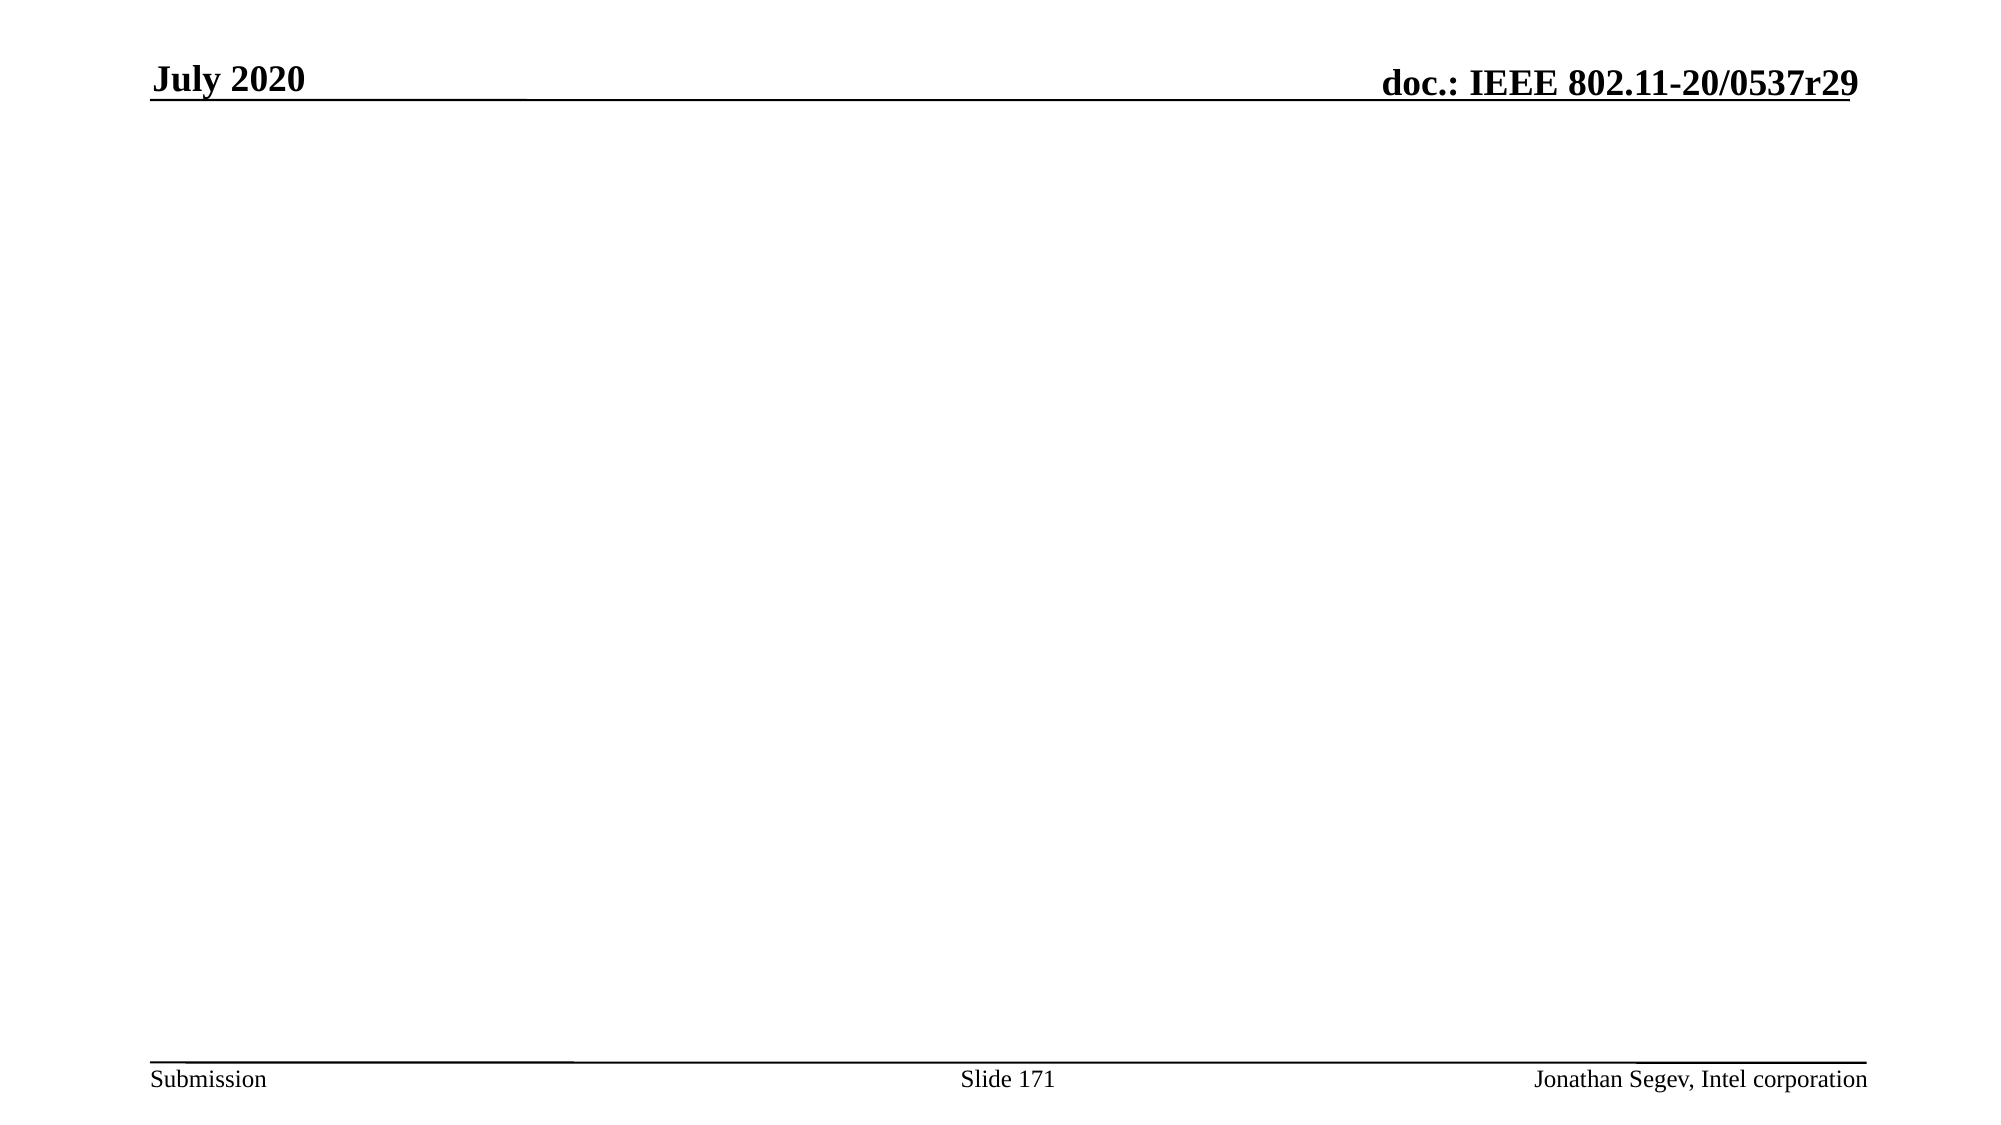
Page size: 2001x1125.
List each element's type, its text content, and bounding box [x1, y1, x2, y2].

slide_number Slide 171 [950, 1061, 1067, 1123]
footer Jonathan Segev, Intel corporation [1171, 1061, 1869, 1093]
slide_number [152, 54, 563, 100]
